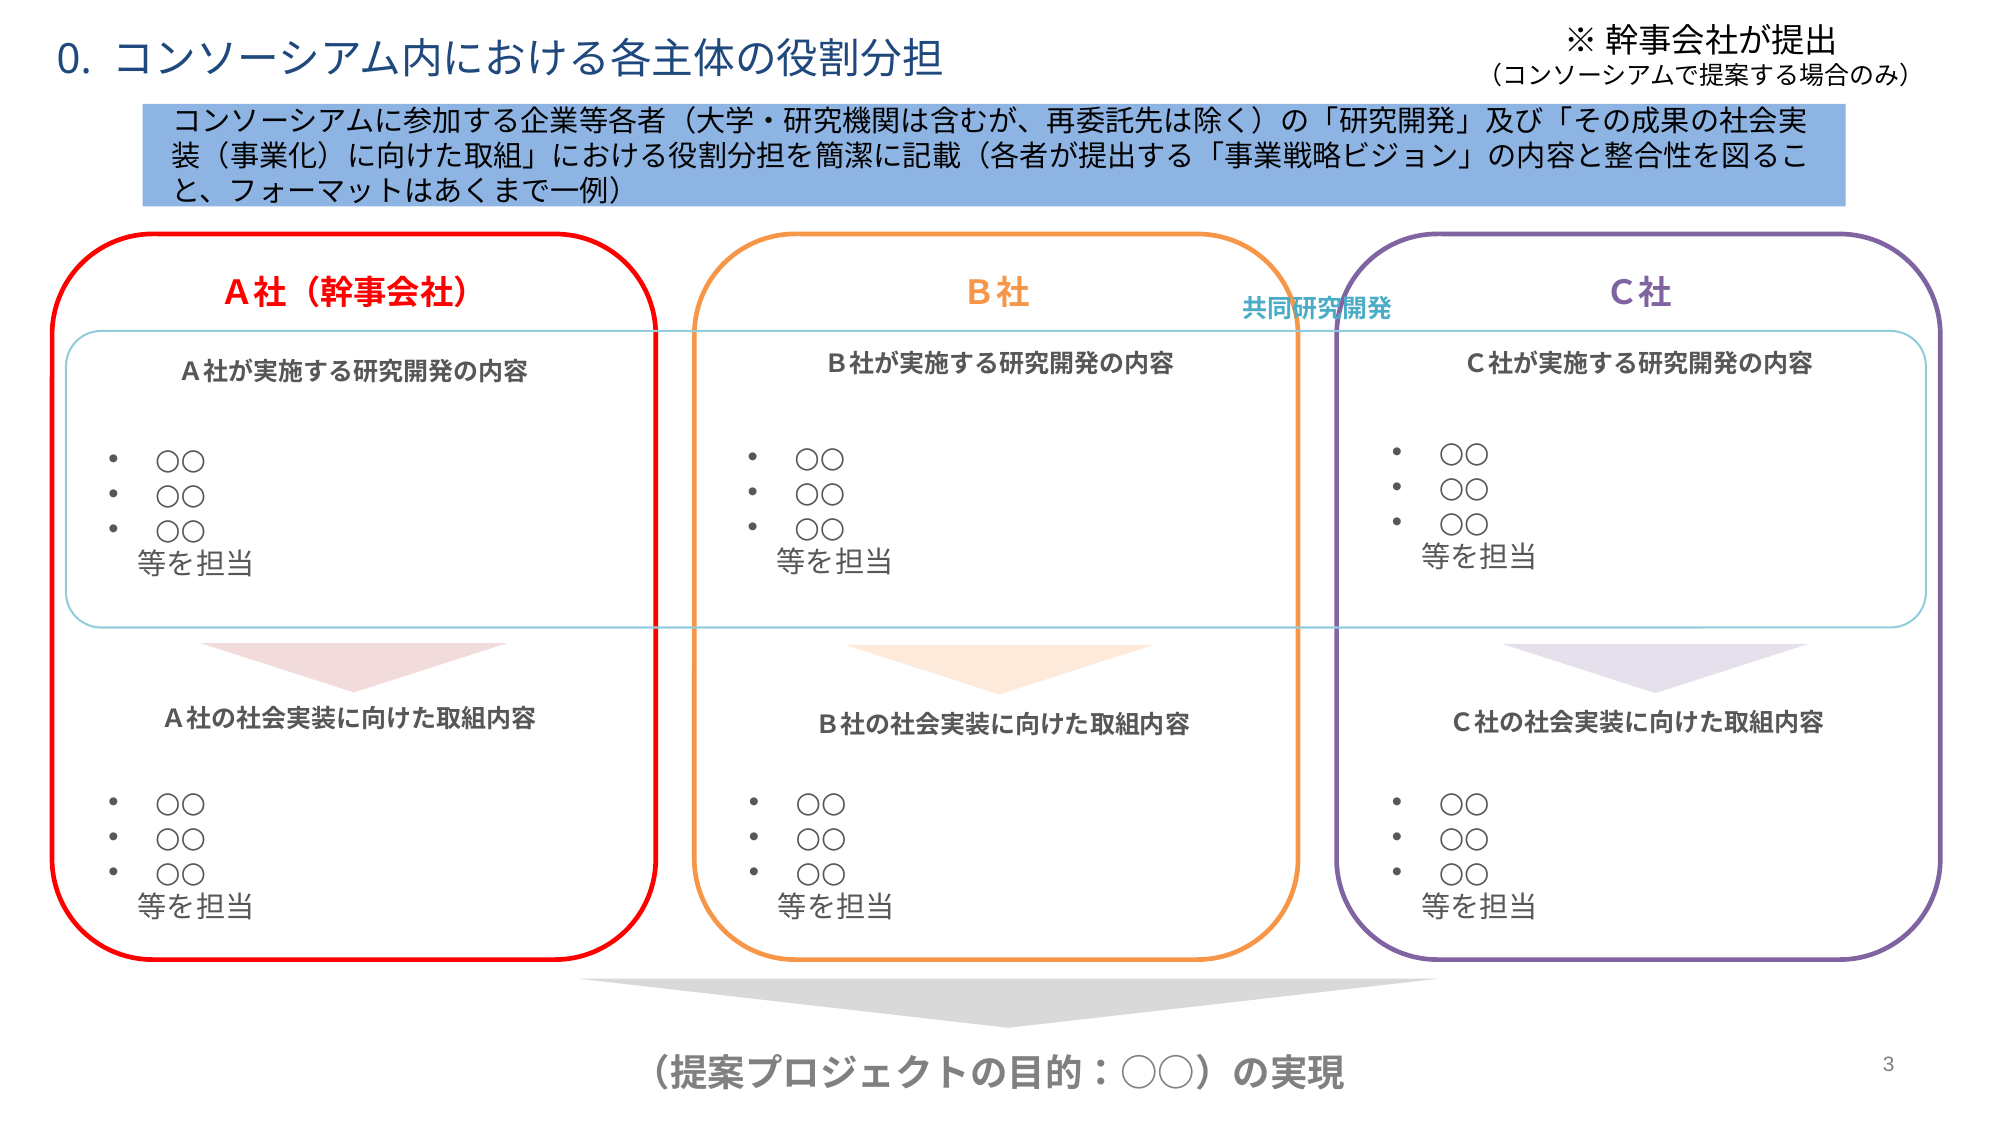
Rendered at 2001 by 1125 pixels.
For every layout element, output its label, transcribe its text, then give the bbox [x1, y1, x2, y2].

text_box Ｃ社 [1335, 233, 1942, 940]
text_box [1501, 643, 1810, 689]
text_box [65, 330, 1927, 629]
text_box Ｂ社が実施する研究開発の内容 [770, 330, 1229, 395]
text_box ○○ ○○ ○○ 等を担当 [92, 403, 617, 617]
text_box Ｃ社が実施する研究開発の内容 [1409, 330, 1868, 395]
text_box [845, 644, 1154, 691]
text_box Ｂ社の社会実装に向けた取組内容 [773, 691, 1232, 756]
text_box [576, 977, 1441, 1029]
text_box ○○ ○○ ○○ 等を担当 [1376, 397, 1901, 611]
text_box Ａ社が実施する研究開発の内容 [124, 338, 583, 403]
text_box Ｂ社 [693, 233, 1279, 330]
text_box Ａ社の社会実装に向けた取組内容 [120, 685, 579, 750]
text_box ○○ ○○ ○○ 等を担当 [1376, 746, 1901, 960]
text_box Ｃ社の社会実装に向けた取組内容 [1408, 689, 1867, 754]
text_box [200, 642, 508, 694]
text_box 0. コンソーシアム内における各主体の役割分担 [56, 37, 1418, 83]
text_box 共同研究開発 [1191, 274, 1444, 339]
text_box ○○ ○○ ○○ 等を担当 [733, 746, 1258, 960]
text_box ○○ ○○ ○○ 等を担当 [732, 401, 1257, 615]
text_box ○○ ○○ ○○ 等を担当 [92, 746, 617, 960]
text_box ※幹事会社が提出 （コンソーシアムで提案する場合のみ） [1418, 2, 1984, 107]
text_box （提案プロジェクトの目的：○○）の実現 [400, 1035, 1579, 1108]
text_box Ａ社（幹事会社） [51, 233, 657, 941]
text_box Ｂ社 [693, 629, 1299, 941]
text_box コンソーシアムに参加する企業等各者（大学・研究機関は含むが、再委託先は除く）の「研究開発」及び「その成果の社会実装（事業化）に向けた取組」における役割分担を簡潔に記載（各者が提出する「事業戦略ビジョン」の内容と整合性を図ること、フォーマットはあくまで一例） [142, 103, 1846, 207]
